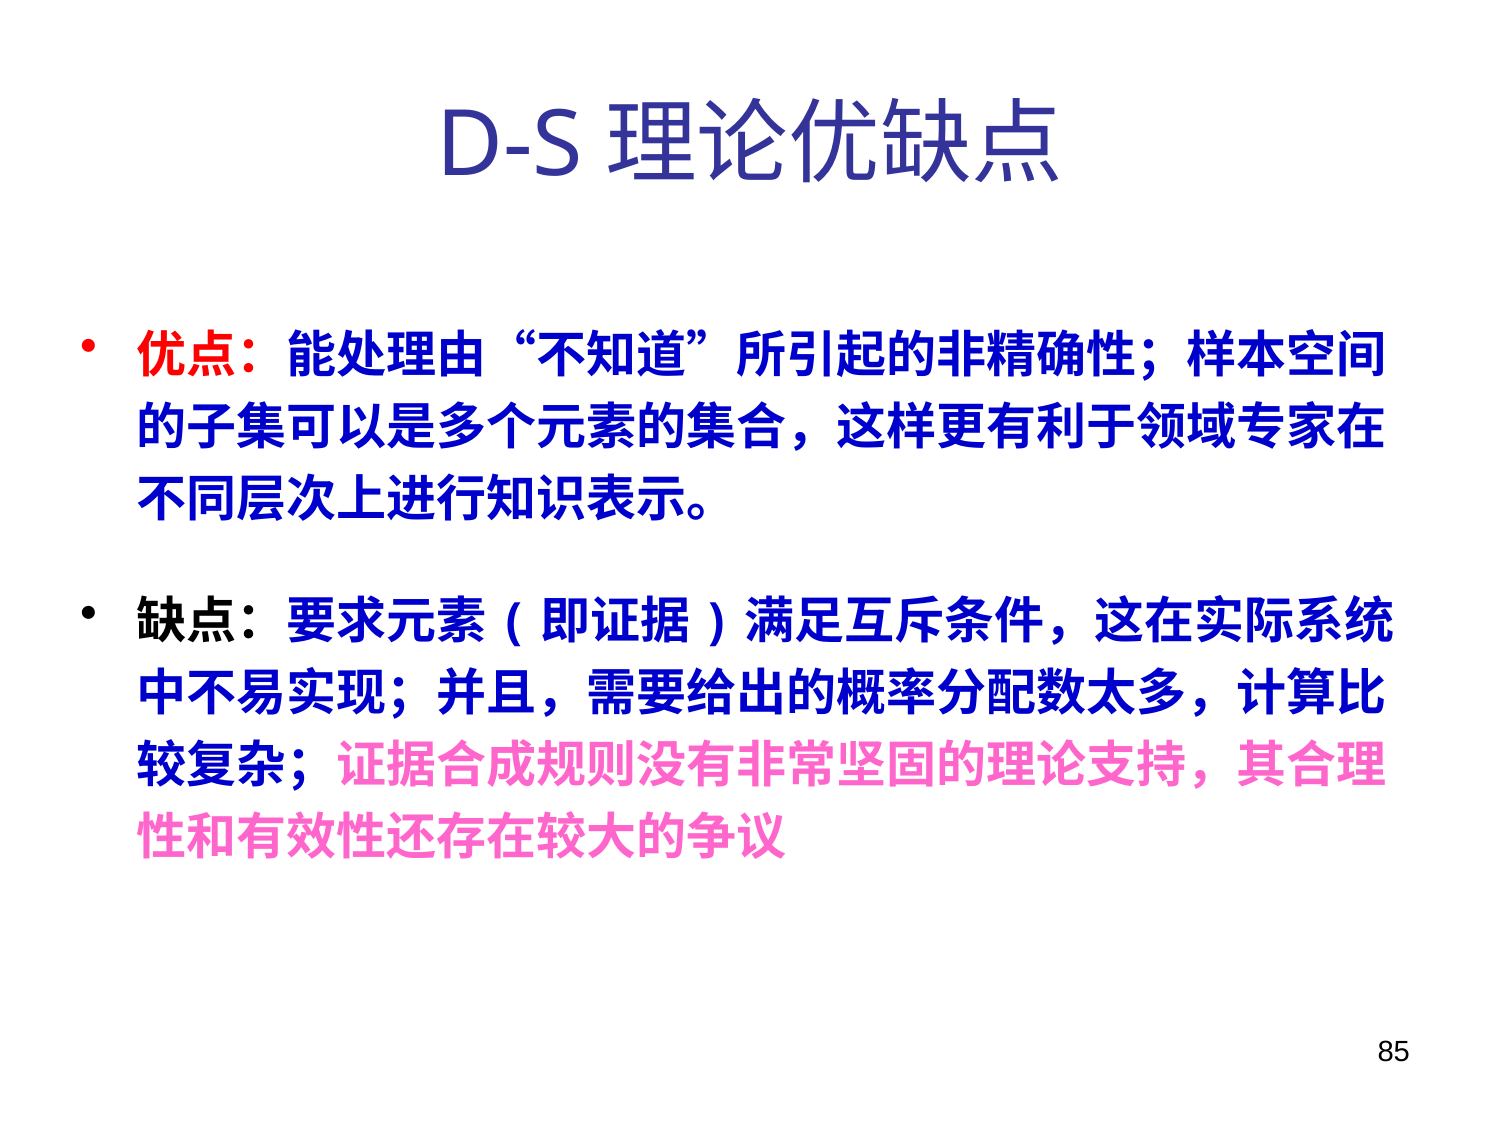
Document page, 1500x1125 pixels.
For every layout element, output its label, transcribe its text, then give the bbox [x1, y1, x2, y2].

title D-S理论优缺点 [75, 45, 1425, 233]
slide_number 85 [1074, 1024, 1425, 1103]
list 优点：能处理由“不知道”所引起的非精确性；样本空间的子集可以是多个元素的集合，这样更有利于领域专家在不同层次上进行知识表示。 缺点：要求元素(即证据)满足互斥条件，这在实际系统中不易实现；并且，需要给出的概率分配数太多，计算比较复杂；证据合成规则没有非常坚固的理论支持，其合理性和有效性还存在较大的争议 [64, 302, 1415, 934]
